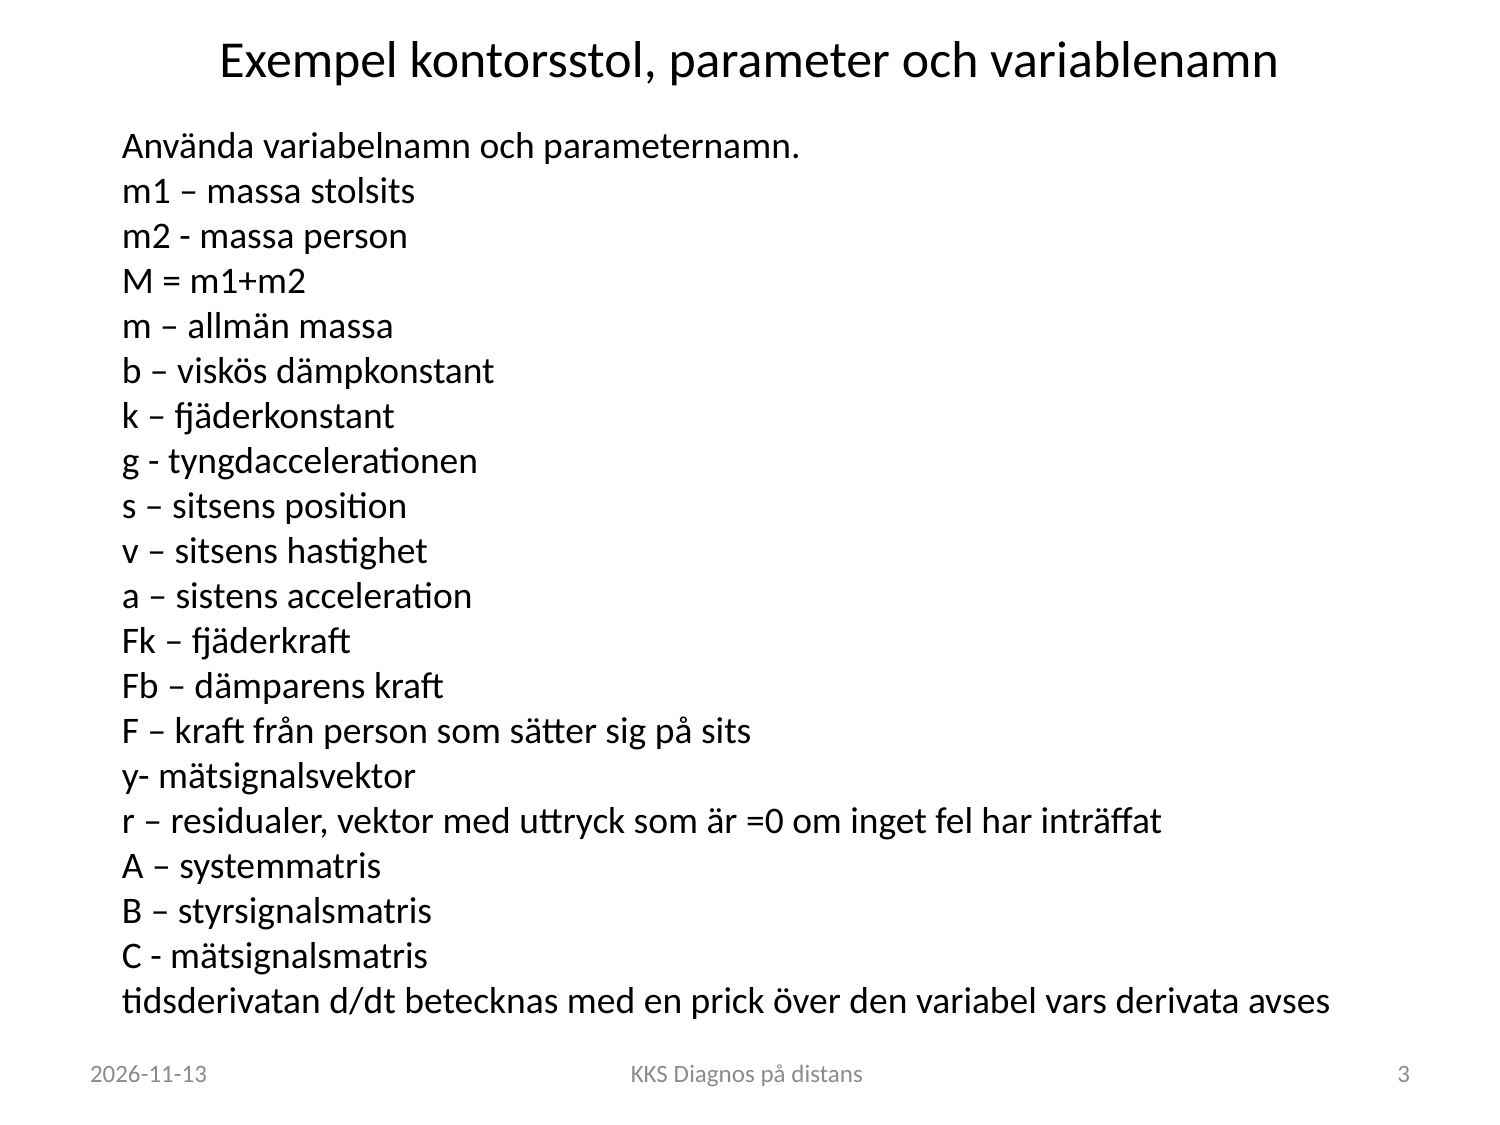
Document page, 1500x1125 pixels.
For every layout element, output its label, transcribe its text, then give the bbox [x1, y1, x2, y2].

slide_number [75, 1042, 107, 1103]
title Exempel kontorsstol, parameter och variablenamn [75, 0, 1425, 114]
slide_number 3 [1347, 1042, 1425, 1103]
text_box Använda variabelnamn och parameternamn. m1 – massa stolsits m2 - massa person M = m1+m2 m – allmän massa b – viskös dämpkonstant k – fjäderkonstant g - tyngdaccelerationen s – sitsens position v – sitsens hastighet a – sistens acceleration Fk – fjäderkraft Fb – dämparens kraft F – kraft från person som sätter sig på sits y- mätsignalsvektor r – residualer, vektor med uttryck som är =0 om inget fel har inträffat A – systemmatris B – styrsignalsmatris C - mätsignalsmatris tidsderivatan d/dt betecknas med en prick över den variabel vars derivata avses [107, 113, 1347, 1119]
